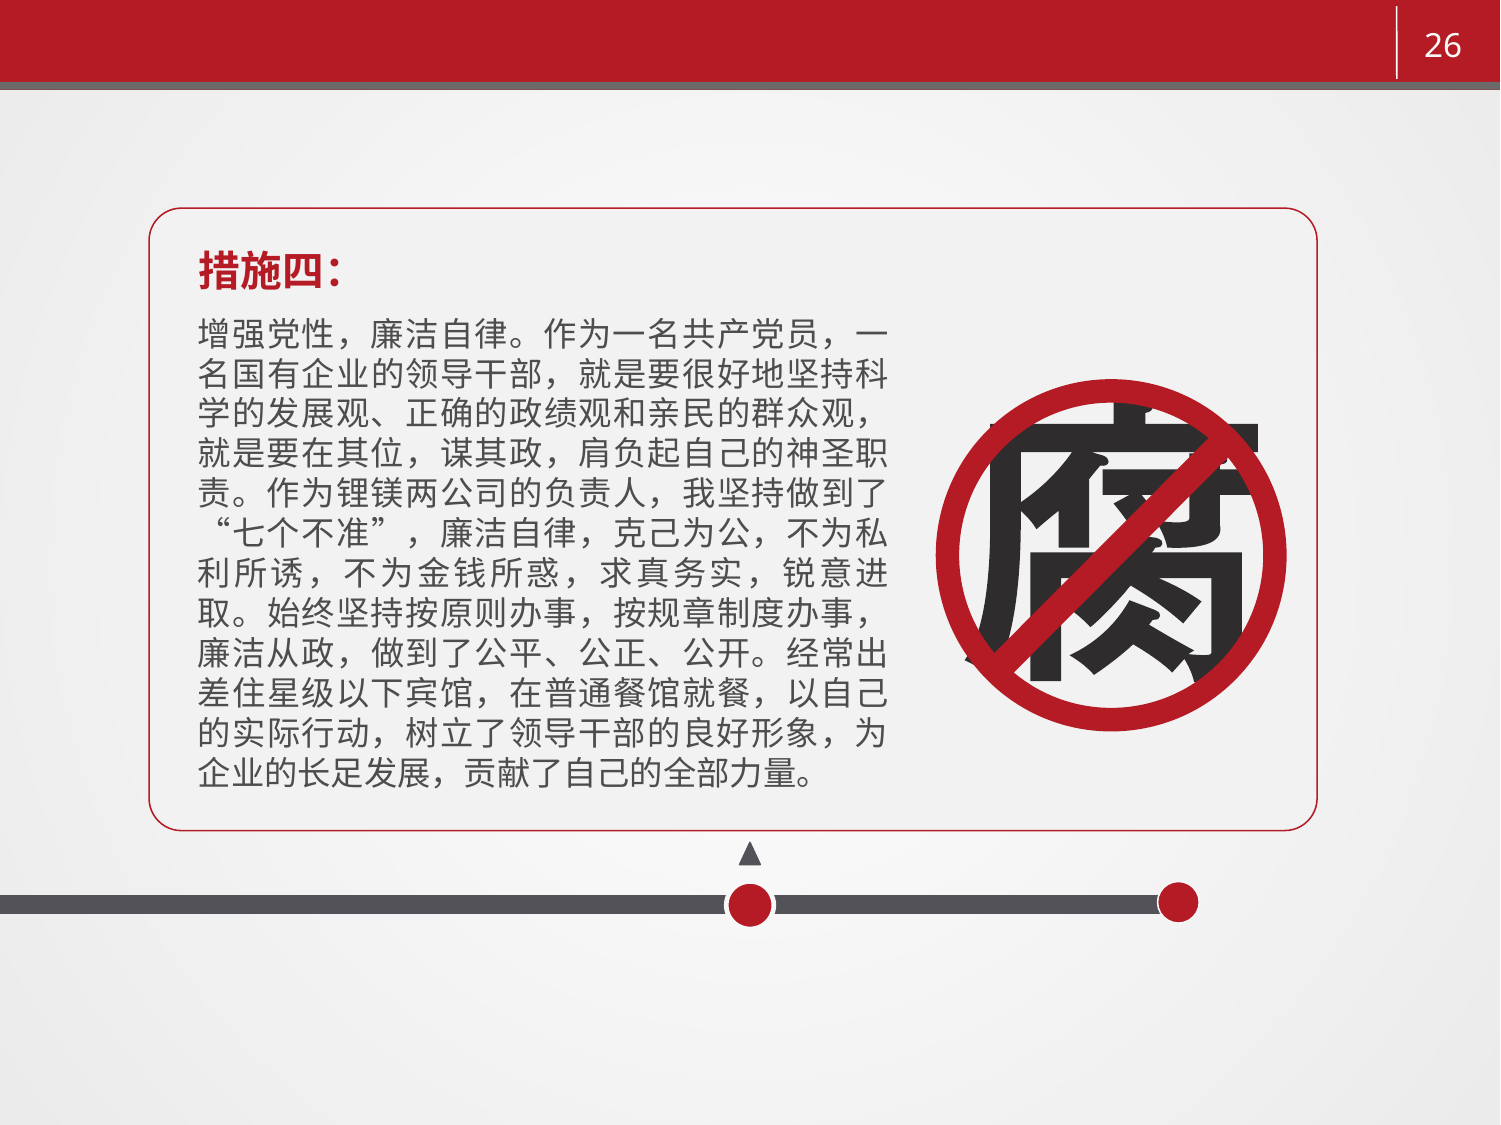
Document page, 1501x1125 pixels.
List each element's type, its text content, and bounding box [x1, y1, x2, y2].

text_box [1030, 626, 1062, 682]
text_box 措施四： [183, 237, 381, 303]
text_box [0, 895, 728, 914]
picture [0, 0, 1501, 1125]
text_box [935, 379, 1287, 732]
text_box [149, 208, 1318, 831]
text_box [739, 842, 761, 865]
text_box [964, 656, 973, 665]
text_box [979, 403, 1207, 652]
text_box 增强党性，廉洁自律。作为一名共产党员，一名国有企业的领导干部，就是要很好地坚持科学的发展观、正确的政绩观和亲民的群众观，就是要在其位，谋其政，肩负起自己的神圣职责。作为锂镁两公司的负责人，我坚持做到了“七个不准”，廉洁自律，克己为公，不为私利所诱，不为金钱所惑，求真务实，锐意进取。始终坚持按原则办事，按规章制度办事，廉洁从政，做到了公平、公正、公开。经常出差住星级以下宾馆，在普通餐馆就餐，以自己的实际行动，树立了领导干部的良好形象，为企业的长足发展，贡献了自己的全部力量。 [183, 305, 904, 800]
text_box [1229, 423, 1258, 453]
text_box [1157, 881, 1200, 924]
text_box [772, 895, 1160, 914]
text_box [1159, 467, 1250, 548]
text_box [726, 881, 774, 929]
text_box [1069, 536, 1242, 682]
